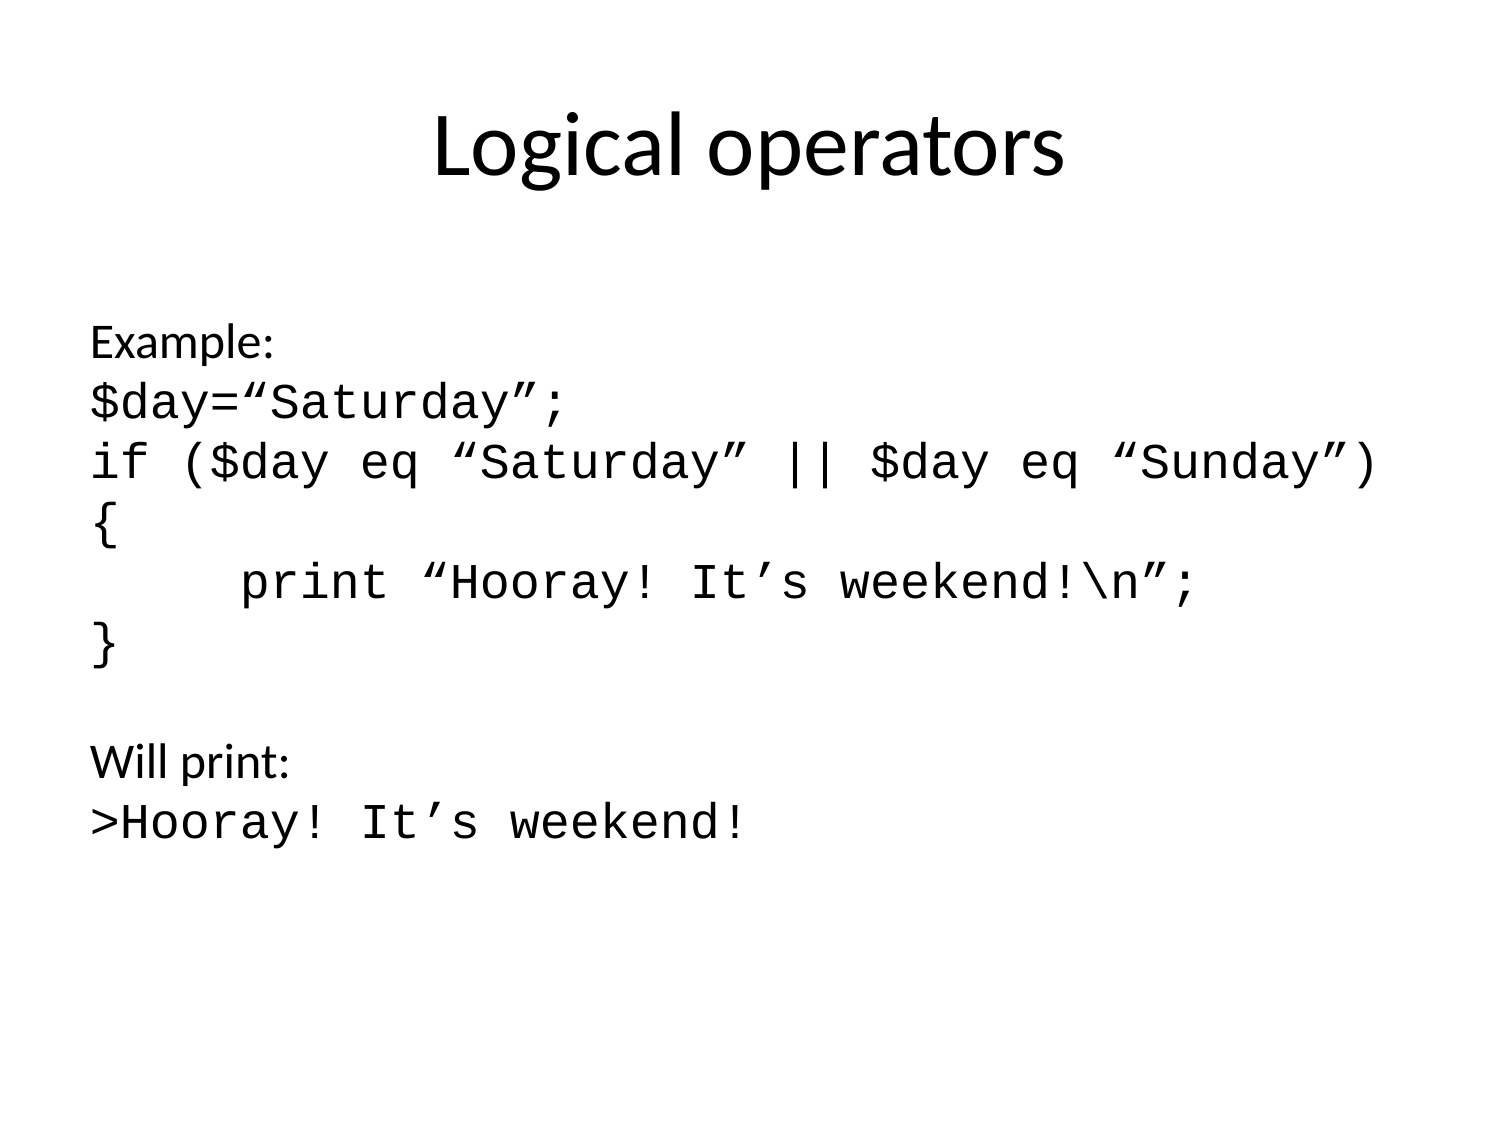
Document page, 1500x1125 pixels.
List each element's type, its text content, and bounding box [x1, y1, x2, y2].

title Logical operators [75, 45, 1425, 233]
text_box Example: $day=“Saturday”; if ($day eq “Saturday” || $day eq “Sunday”) { print “Hooray! It’s weekend!\n”; } Will print: >Hooray! It’s weekend! [74, 301, 1425, 977]
